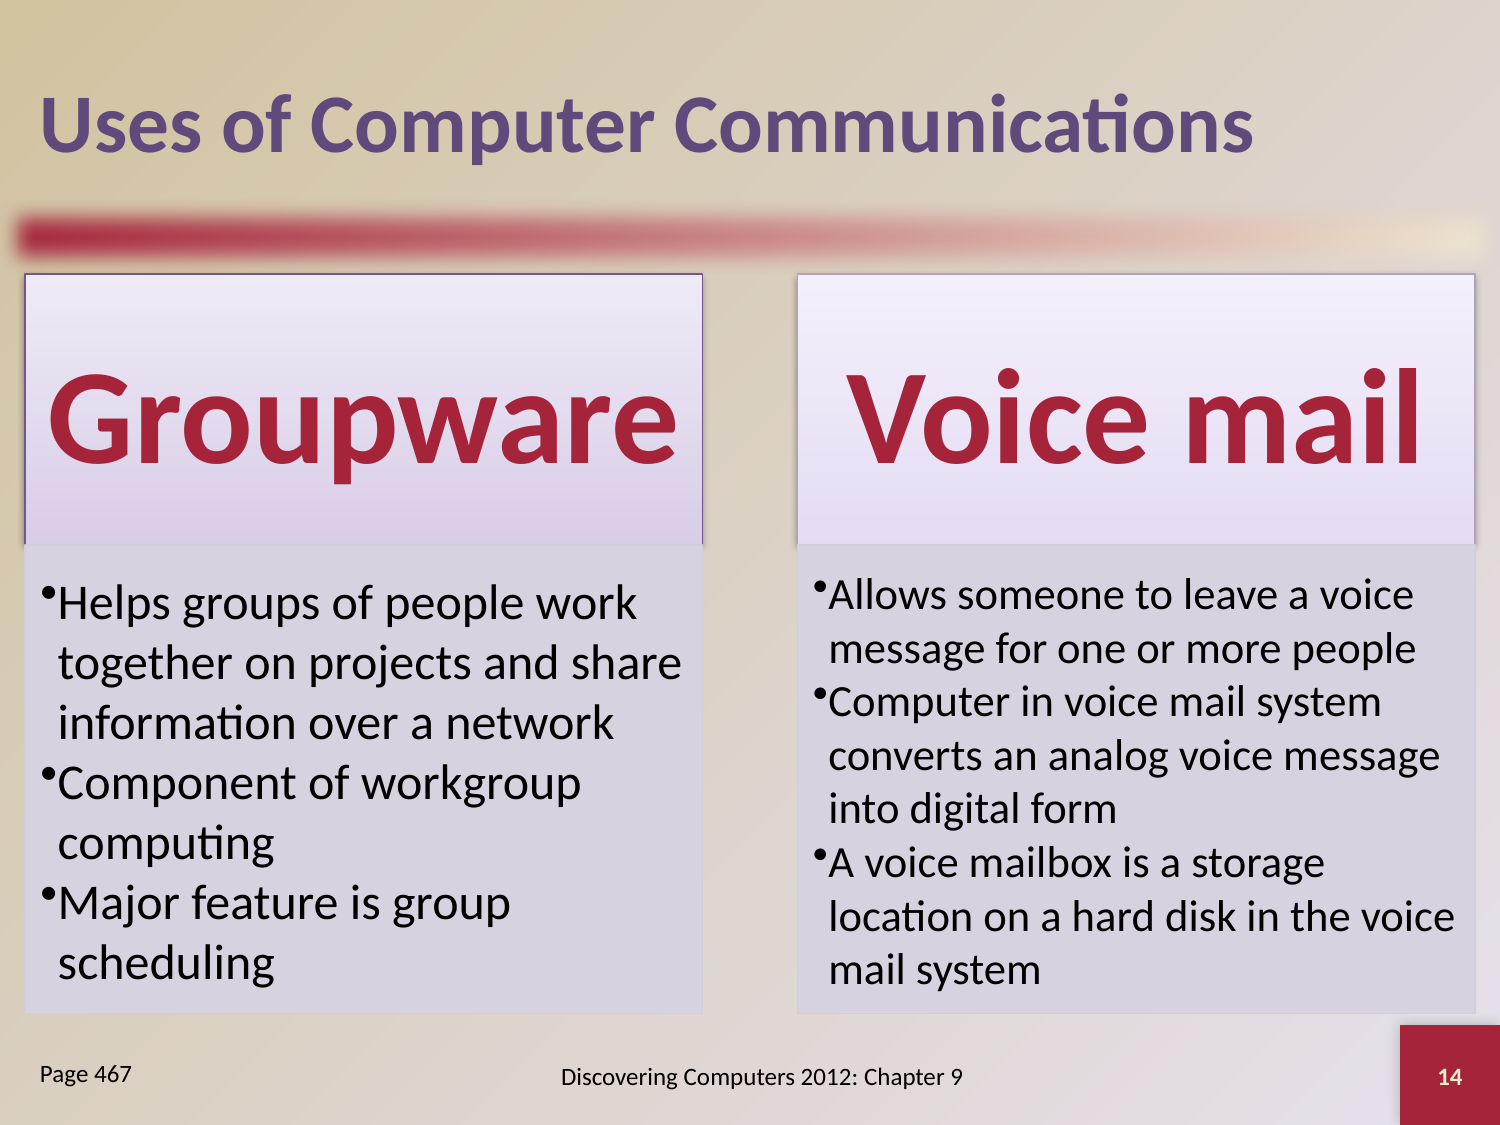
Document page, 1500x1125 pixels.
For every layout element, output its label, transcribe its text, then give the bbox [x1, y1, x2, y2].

title Uses of Computer Communications [24, 24, 1475, 213]
list Page 467 [24, 1050, 300, 1125]
slide_number 14 [1400, 1025, 1500, 1125]
footer Discovering Computers 2012: Chapter 9 [450, 1037, 1075, 1113]
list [24, 262, 1476, 1026]
